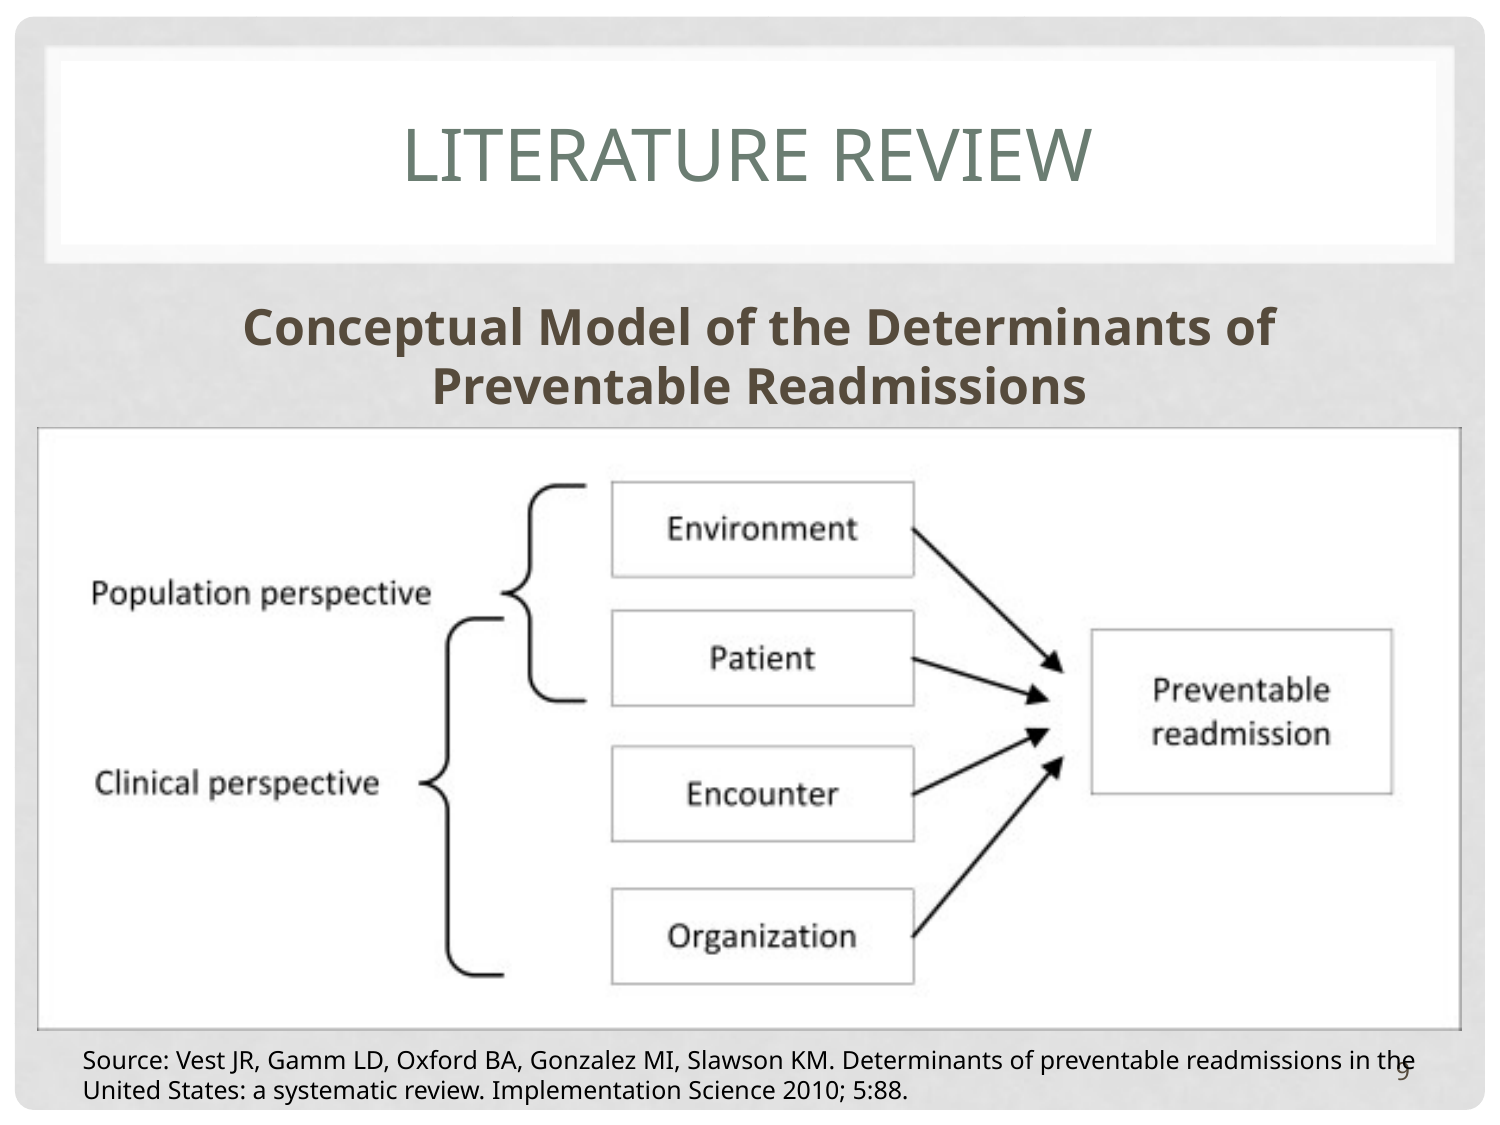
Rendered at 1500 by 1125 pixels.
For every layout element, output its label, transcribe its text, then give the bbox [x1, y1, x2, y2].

picture [37, 427, 1462, 1031]
title Literature review [69, 66, 1425, 238]
slide_number 9 [1074, 1042, 1425, 1103]
text_box Source: Vest JR, Gamm LD, Oxford BA, Gonzalez MI, Slawson KM. Determinants of preventable readmissions in the United States: a systematic review. Implementation Science 2010; 5:88. [67, 1036, 1440, 1125]
list Conceptual Model of the Determinants of Preventable Readmissions [75, 287, 1425, 427]
